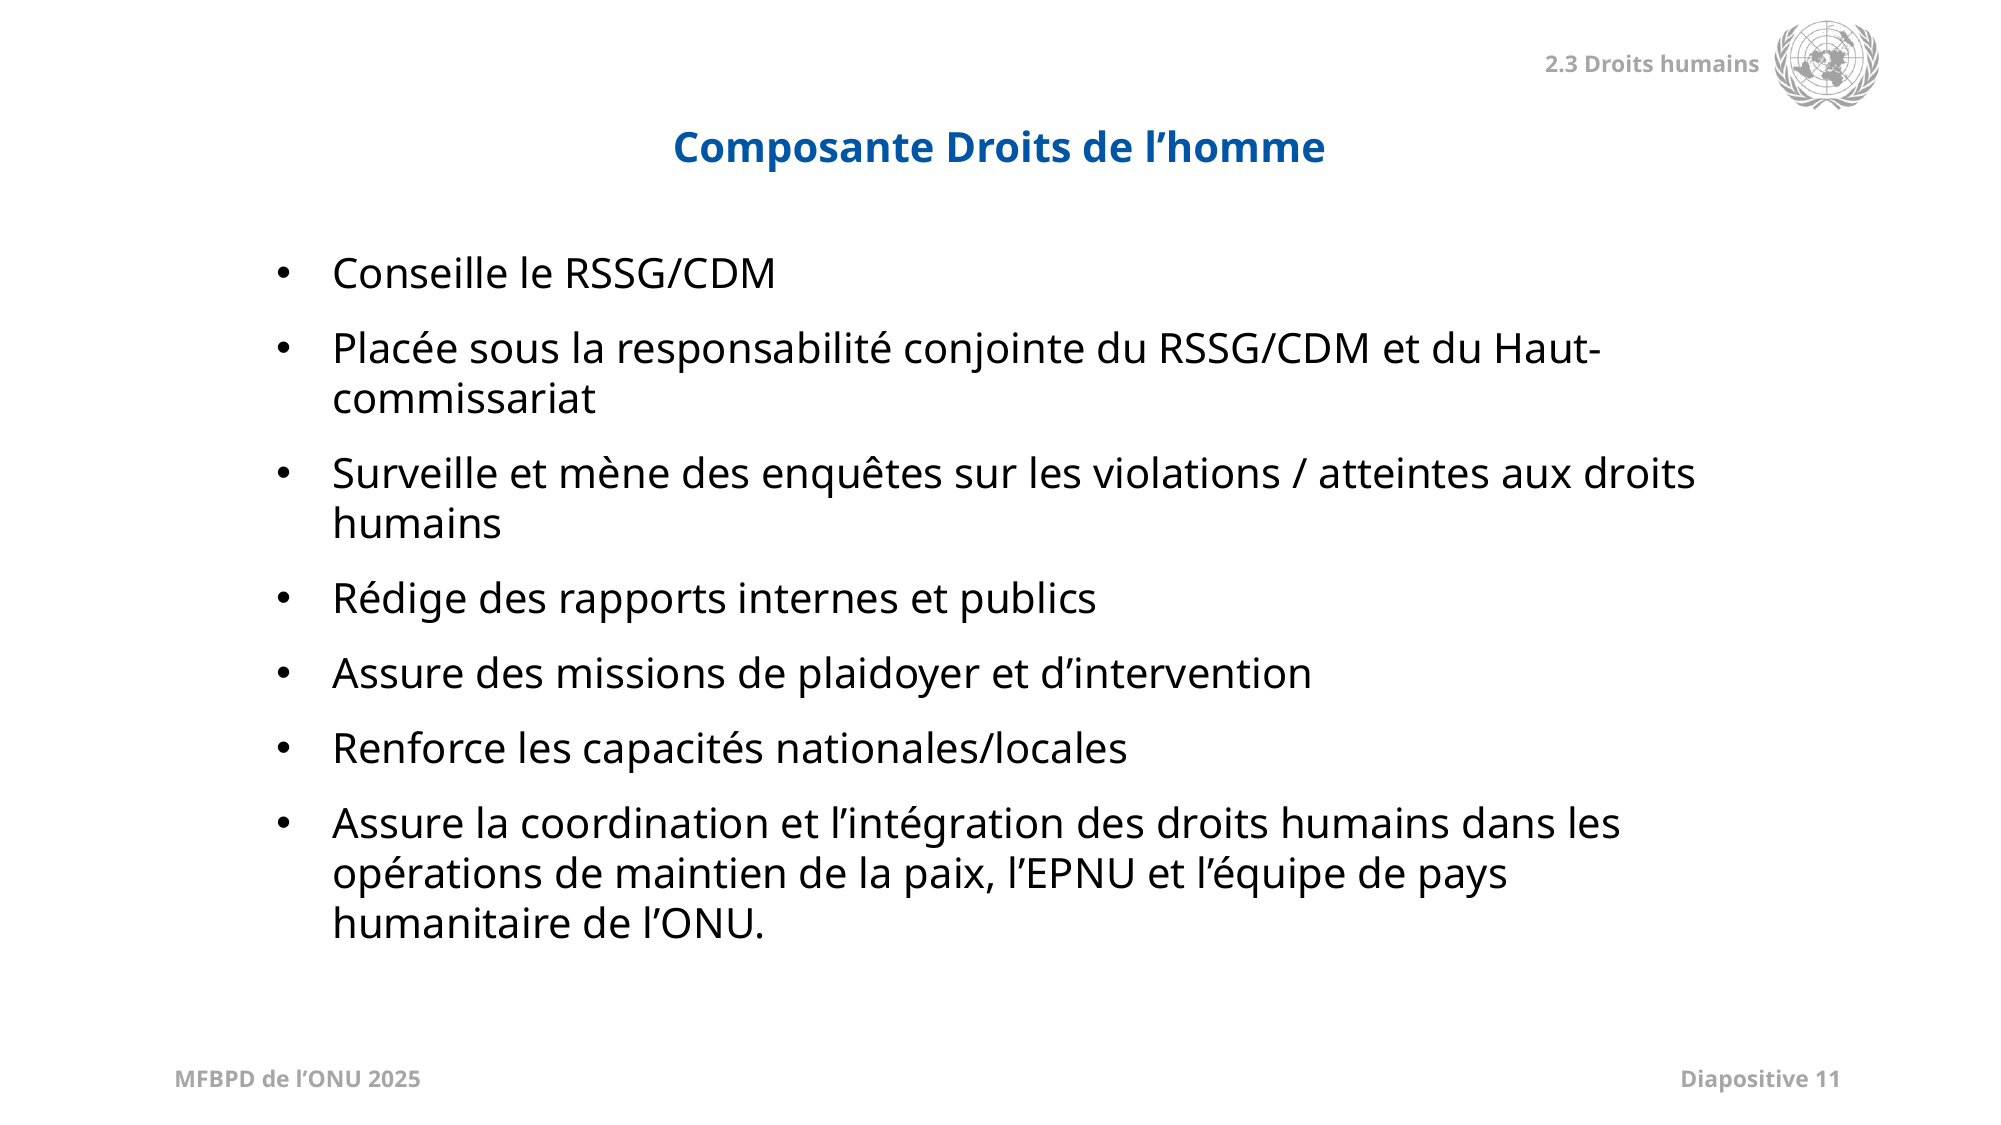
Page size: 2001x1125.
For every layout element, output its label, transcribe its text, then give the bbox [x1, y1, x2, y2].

text_box Composante Droits de l’homme [203, 113, 1796, 179]
text_box Conseille le RSSG/CDM Placée sous la responsabilité conjointe du RSSG/CDM et du Haut-commissariat Surveille et mène des enquêtes sur les violations / atteintes aux droits humains Rédige des rapports internes et publics Assure des missions de plaidoyer et d’intervention Renforce les capacités nationales/locales Assure la coordination et l’intégration des droits humains dans les opérations de maintien de la paix, l’EPNU et l’équipe de pays humanitaire de l’ONU. [261, 239, 1738, 1030]
